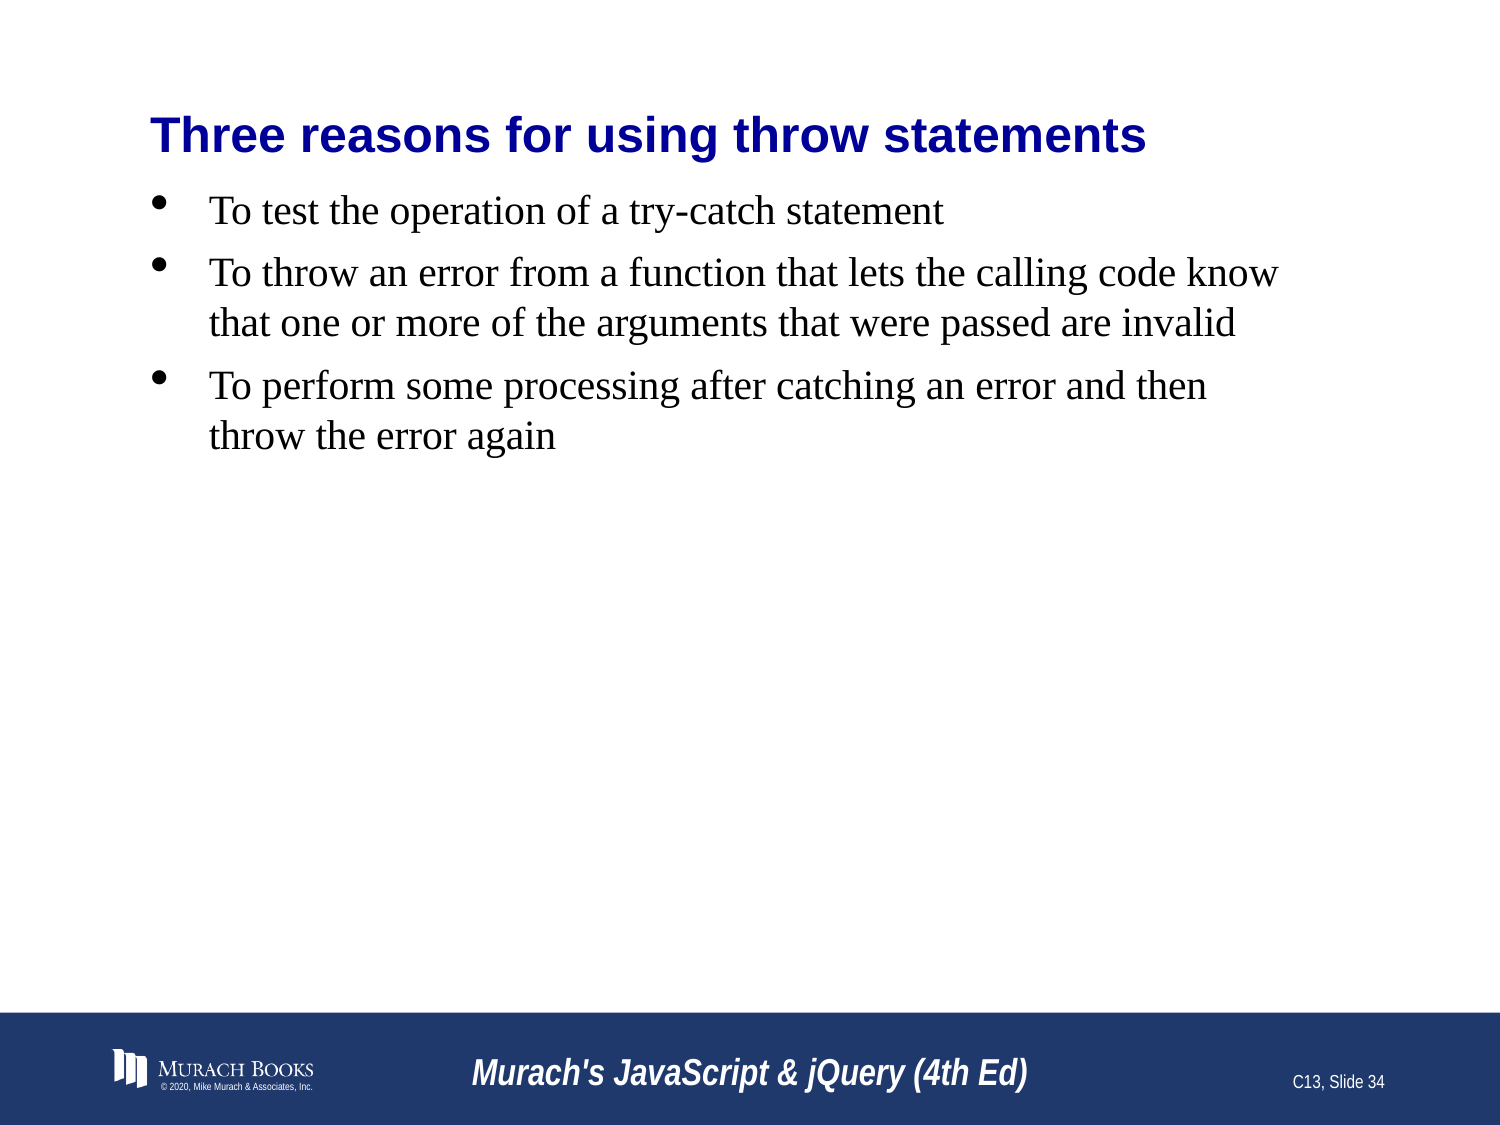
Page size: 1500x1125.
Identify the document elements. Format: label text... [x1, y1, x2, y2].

slide_number Murach's JavaScript & jQuery (4th Ed) [463, 1025, 1050, 1100]
title Three reasons for using throw statements [150, 102, 1350, 164]
list To test the operation of a try-catch statement To throw an error from a function that lets the calling code know that one or more of the arguments that were passed are invalid To perform some processing after catching an error and then throw the error again [137, 174, 1350, 975]
footer © 2020, Mike Murach & Associates, Inc. [12, 1025, 463, 1100]
slide_number C13, Slide 34 [1087, 1025, 1400, 1100]
